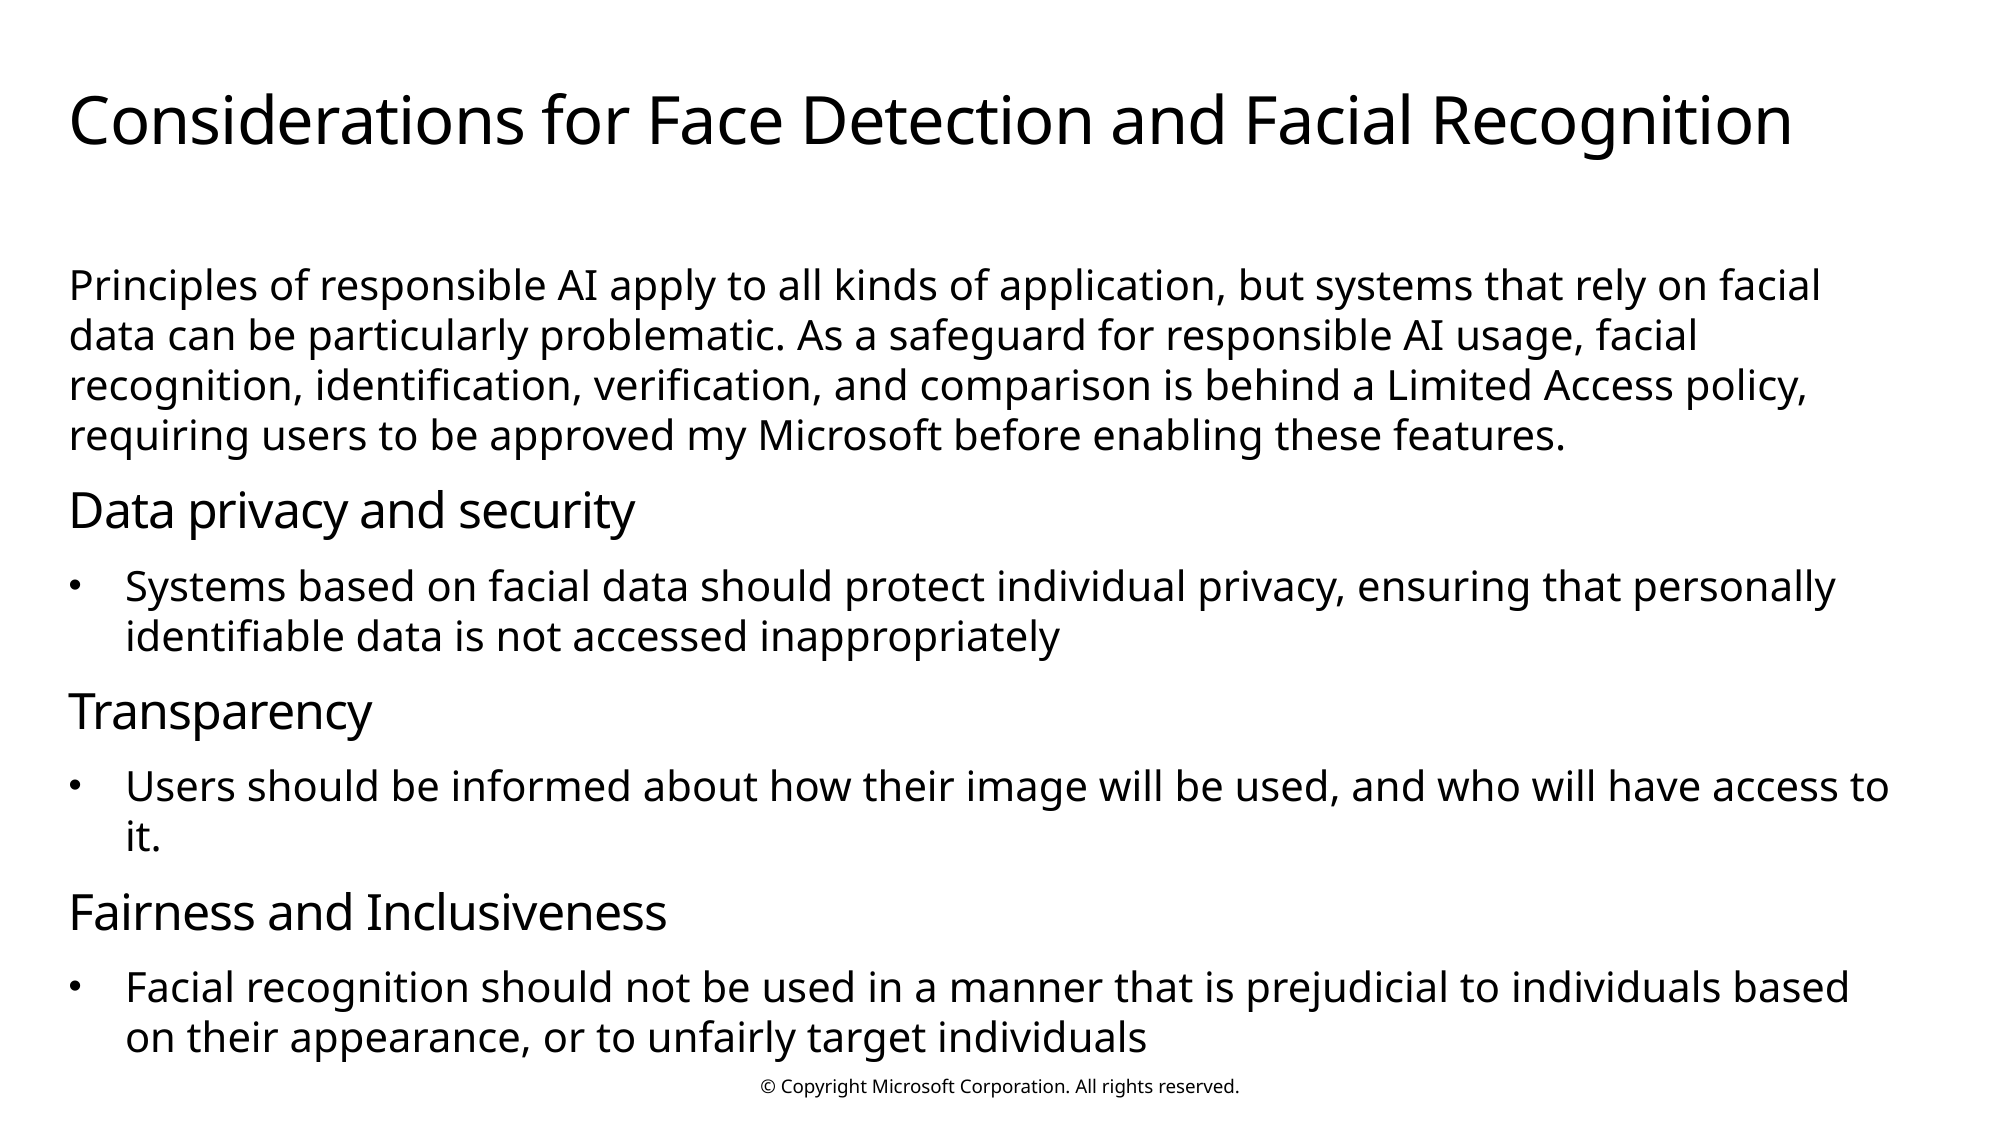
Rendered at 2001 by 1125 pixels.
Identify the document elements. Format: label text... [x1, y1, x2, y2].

list Principles of responsible AI apply to all kinds of application, but systems that rely on facial data can be particularly problematic. As a safeguard for responsible AI usage, facial recognition, identification, verification, and comparison is behind a Limited Access policy, requiring users to be approved my Microsoft before enabling these features. Data privacy and security Systems based on facial data should protect individual privacy, ensuring that personally identifiable data is not accessed inappropriately Transparency Users should be informed about how their image will be used, and who will have access to it. Fairness and Inclusiveness Facial recognition should not be used in a manner that is prejudicial to individuals based on their appearance, or to unfairly target individuals [68, 243, 1929, 1037]
title Considerations for Face Detection and Facial Recognition [68, 72, 1930, 184]
